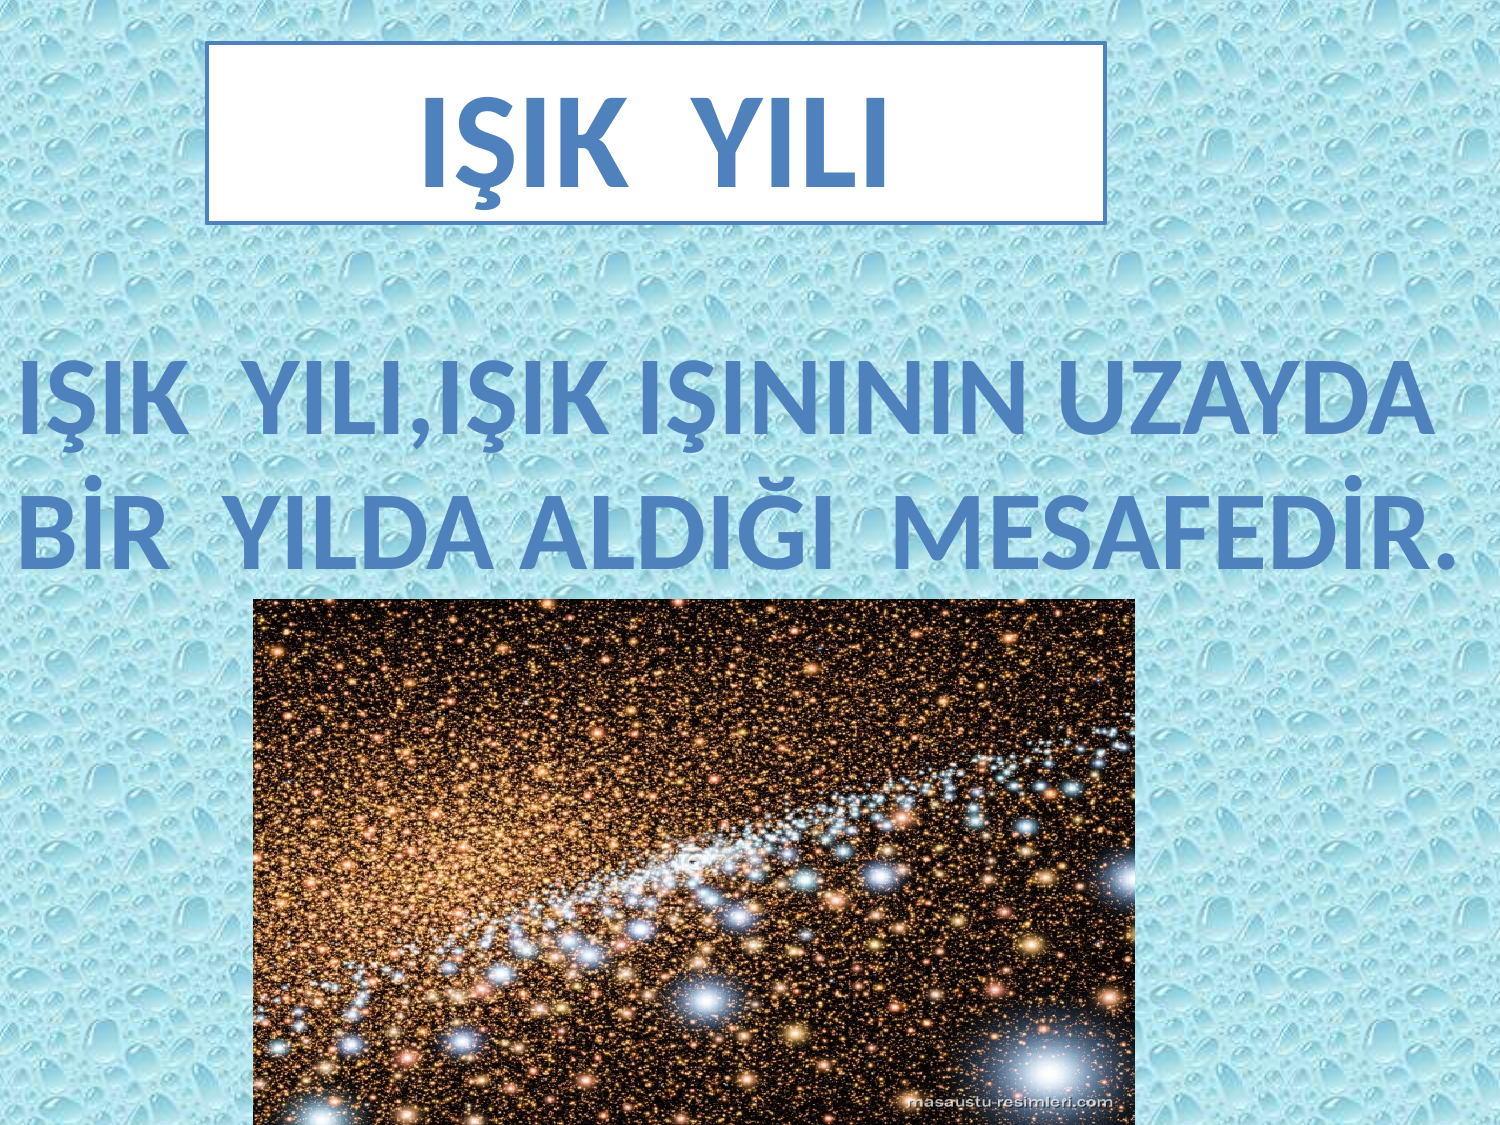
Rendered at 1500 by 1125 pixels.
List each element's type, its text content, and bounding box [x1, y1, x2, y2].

picture [0, 0, 1500, 1125]
text_box Işık yılı [205, 41, 1107, 225]
text_box Işık yılı,ışık ışınının uzayda Bir yılda aldığı mesafedir. [0, 314, 1480, 600]
